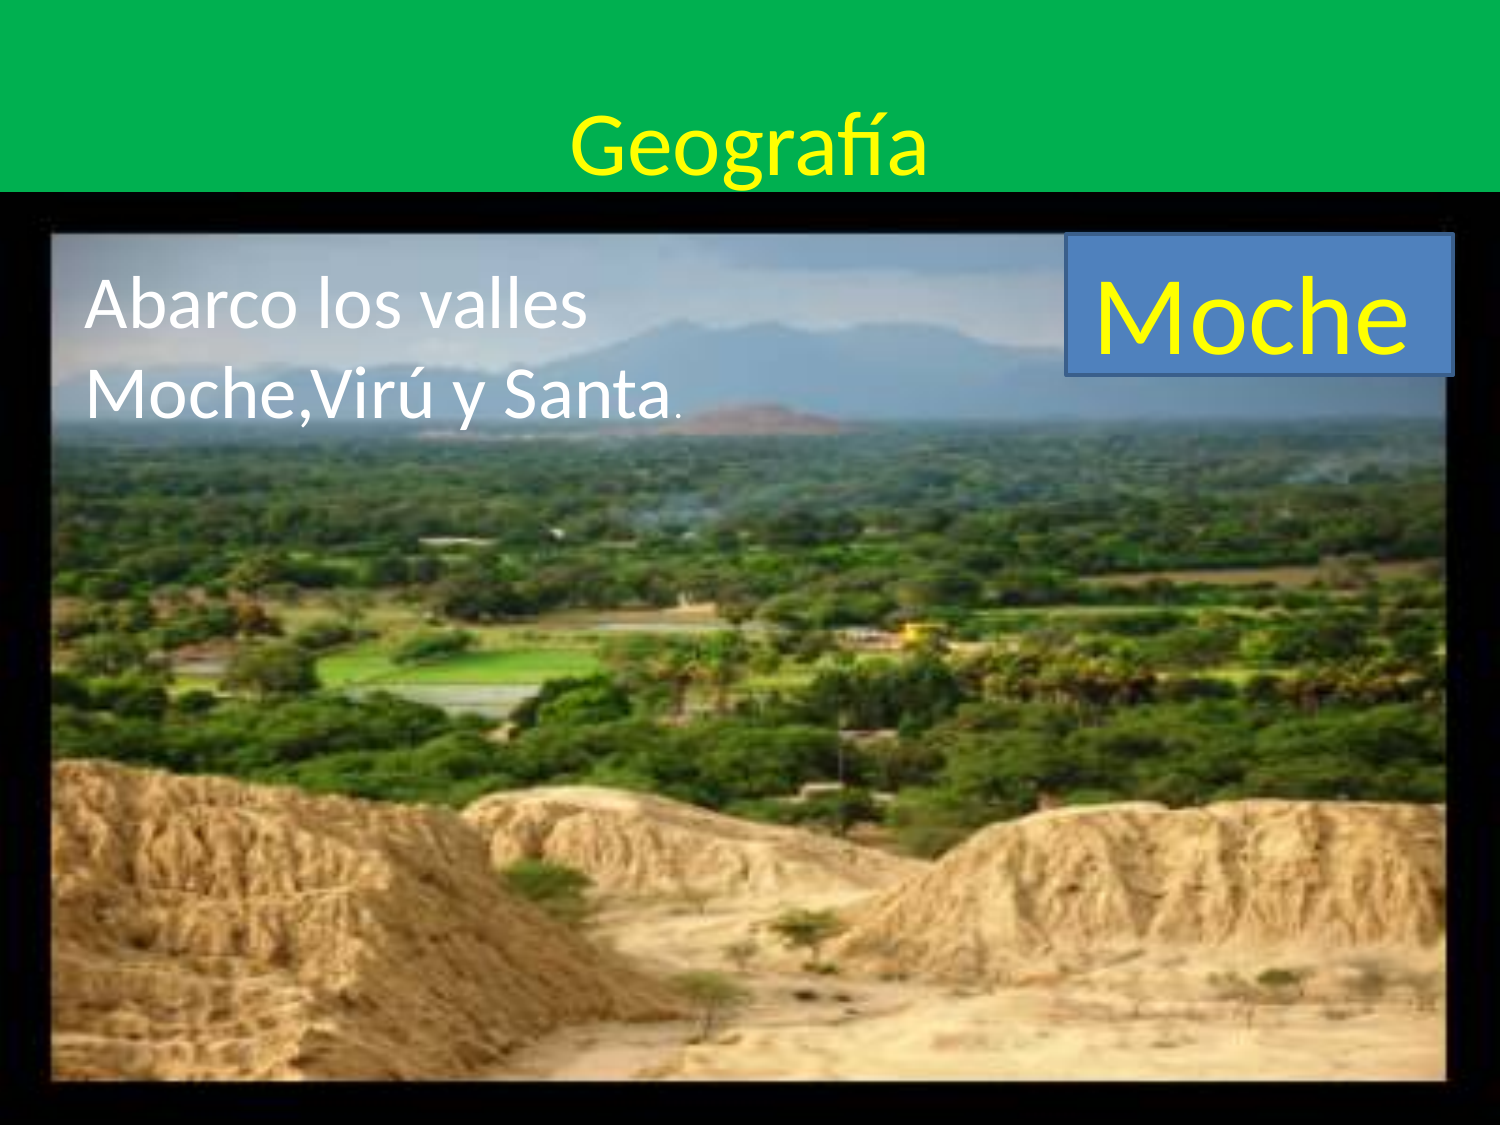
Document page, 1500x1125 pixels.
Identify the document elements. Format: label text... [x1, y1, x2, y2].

picture [0, 192, 1500, 1125]
title Geografía [75, 45, 1425, 190]
